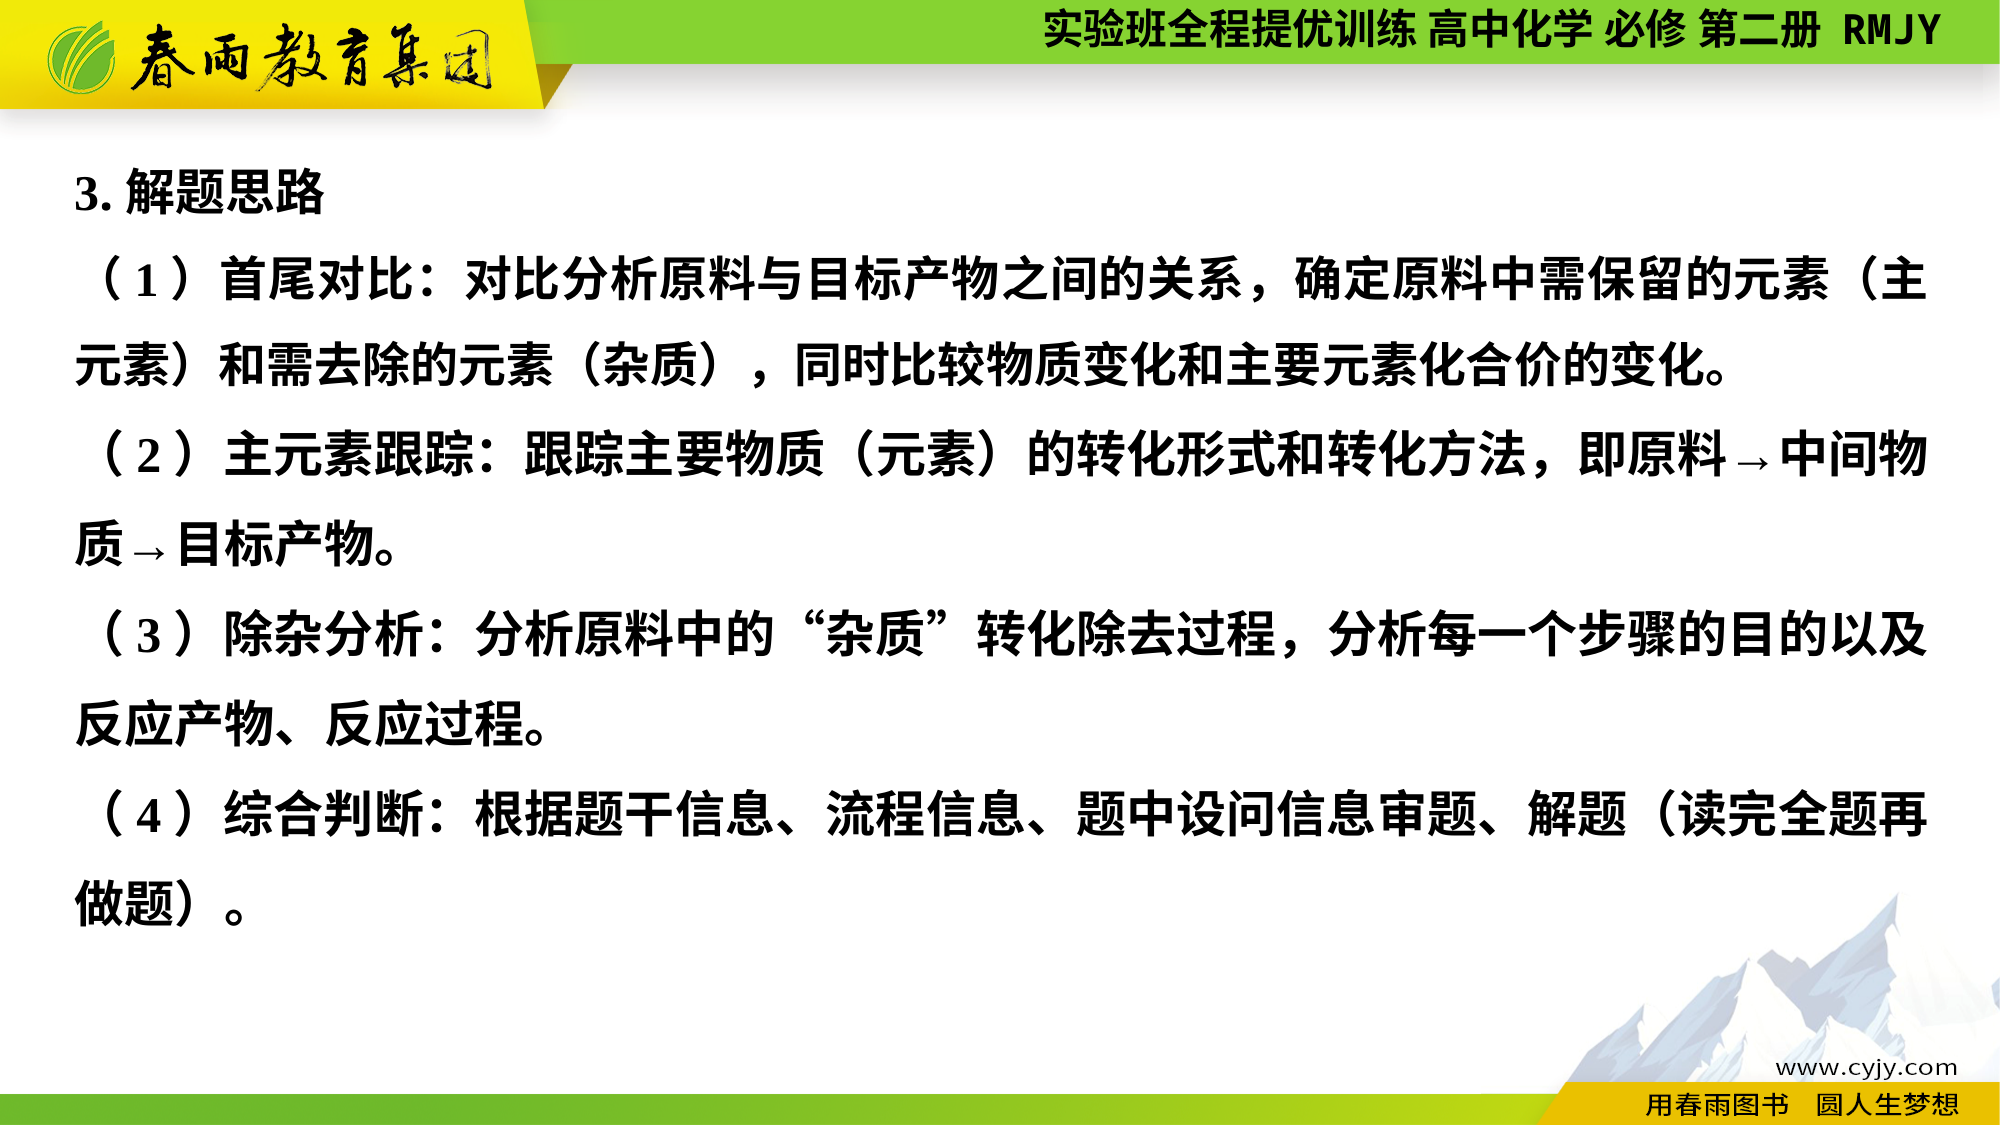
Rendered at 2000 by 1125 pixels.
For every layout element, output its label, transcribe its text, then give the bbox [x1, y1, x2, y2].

list 3.解题思路 （1）首尾对比：对比分析原料与目标产物之间的关系，确定原料中需保留的元素（主元素）和需去除的元素（杂质），同时比较物质变化和主要元素化合价的变化。 （2）主元素跟踪：跟踪主要物质（元素）的转化形式和转化方法，即原料→中间物质→目标产物。 （3）除杂分析：分析原料中的“杂质”转化除去过程，分析每一个步骤的目的以及反应产物、反应过程。 （4）综合判断：根据题干信息、流程信息、题中设问信息审题、解题（读完全题再做题）。 [59, 122, 1944, 948]
picture [0, 0, 2000, 1125]
